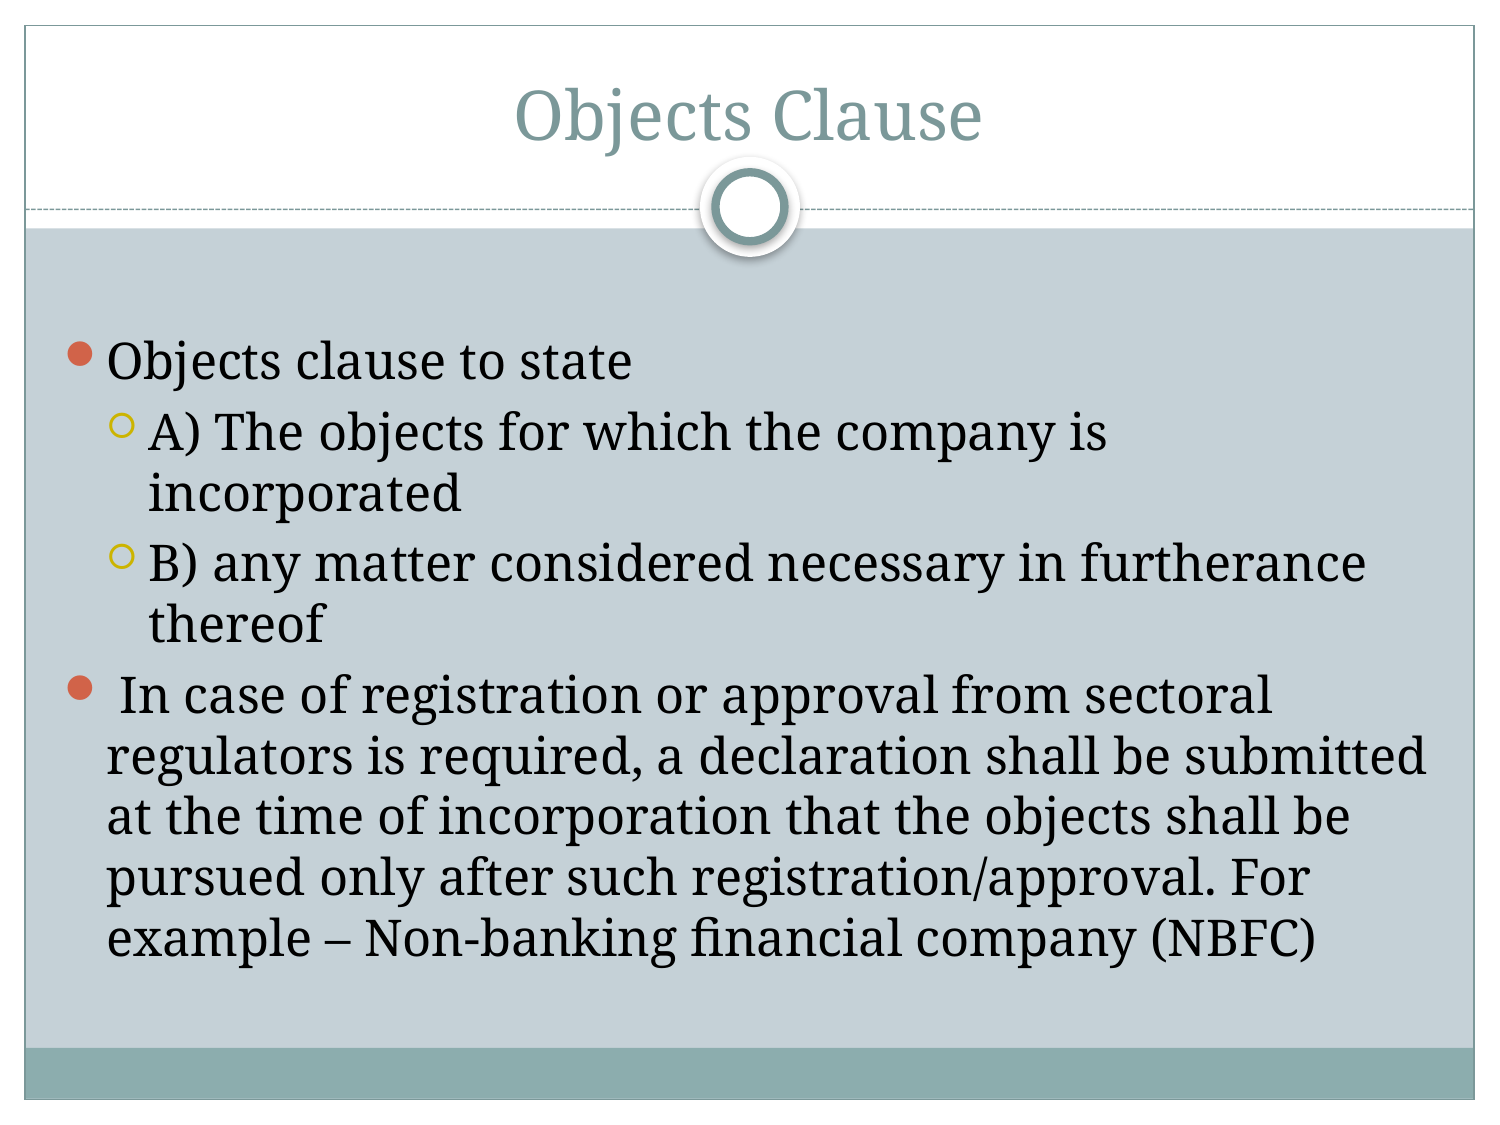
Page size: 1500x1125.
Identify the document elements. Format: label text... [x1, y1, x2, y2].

title Objects Clause [49, 37, 1450, 162]
list Objects clause to state A) The objects for which the company is incorporated B) any matter considered necessary in furtherance thereof In case of registration or approval from sectoral regulators is required, a declaration shall be submitted at the time of incorporation that the objects shall be pursued only after such registration/approval. For example – Non-banking financial company (NBFC) [49, 250, 1445, 1001]
